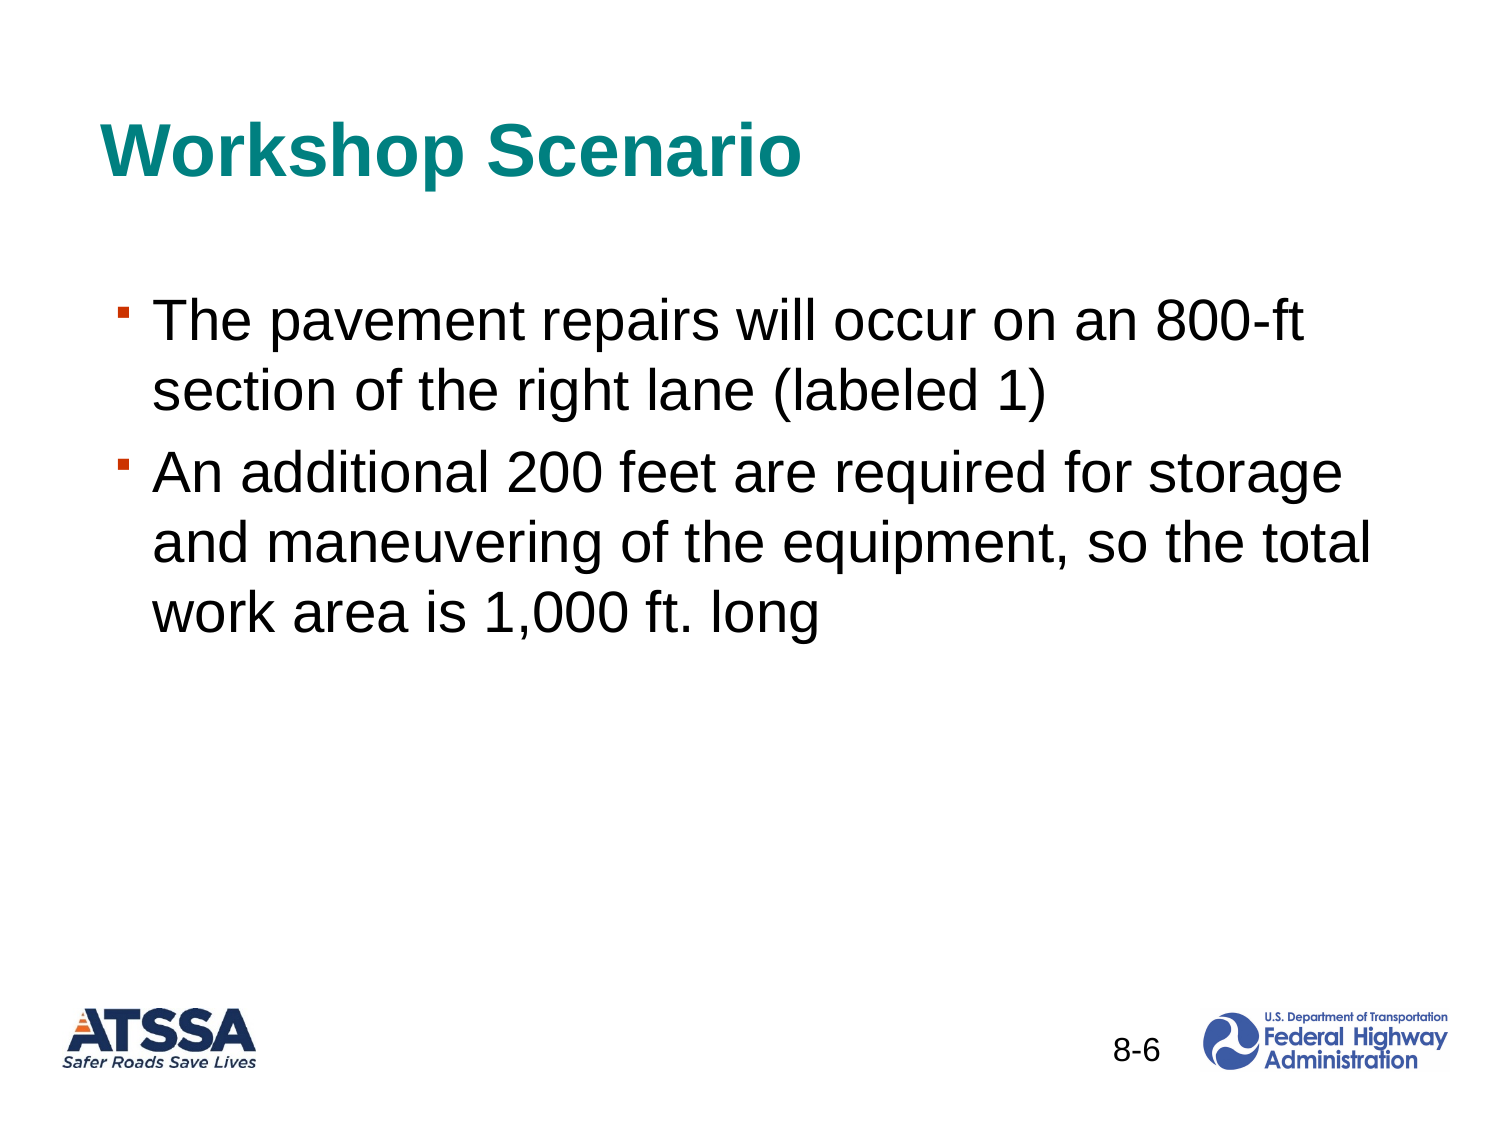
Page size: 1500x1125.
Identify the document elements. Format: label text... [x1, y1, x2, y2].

list The pavement repairs will occur on an 800-ft section of the right lane (labeled 1) An additional 200 feet are required for storage and maneuvering of the equipment, so the total work area is 1,000 ft. long [99, 274, 1451, 1013]
title Workshop Scenario [85, 37, 1499, 255]
picture [1200, 1013, 1450, 1072]
picture [62, 1008, 256, 1068]
